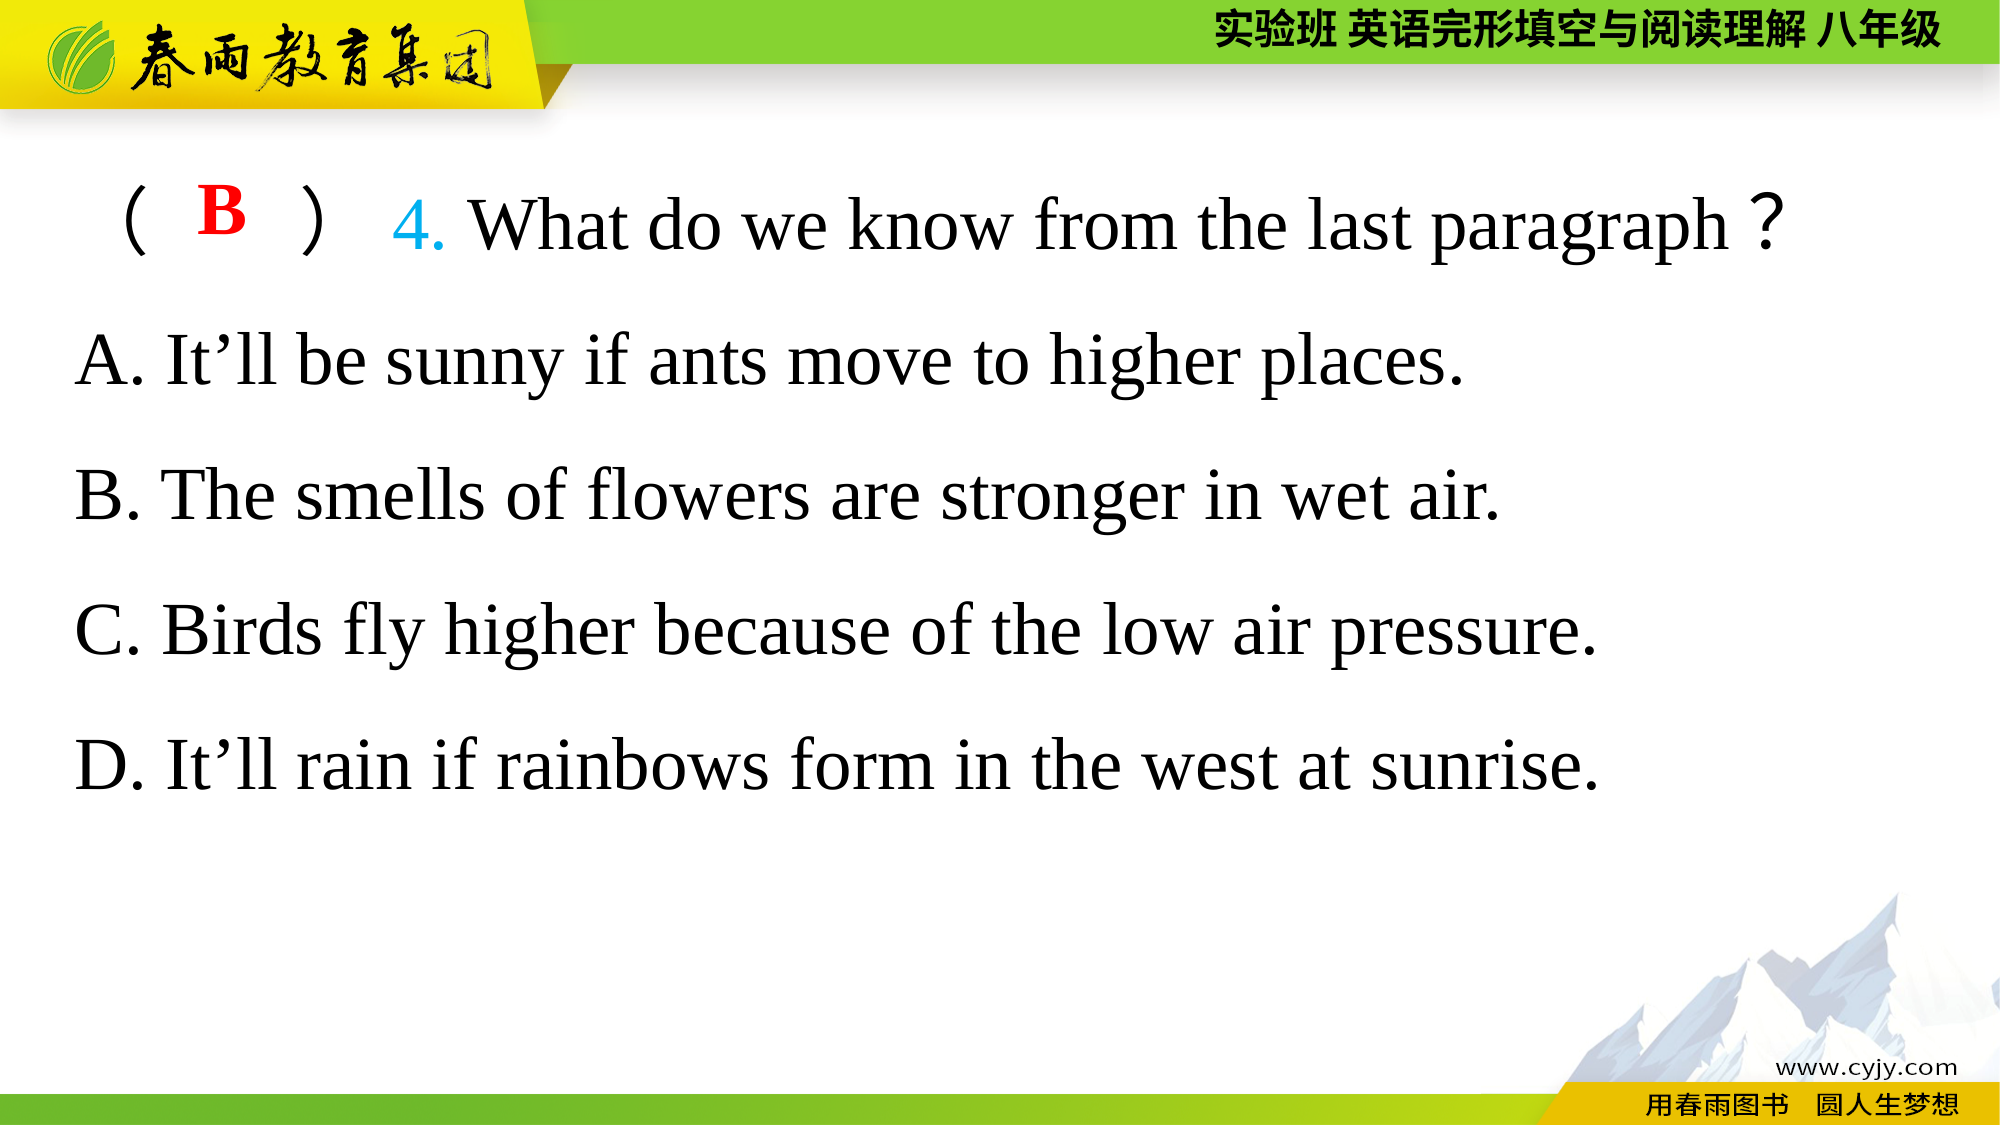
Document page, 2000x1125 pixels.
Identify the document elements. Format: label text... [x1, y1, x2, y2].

text_box B [182, 151, 263, 257]
picture [0, 0, 2000, 1125]
list （ ）4. What do we know from the last paragraph？ A. It’ll be sunny if ants move to higher places. B. The smells of flowers are stronger in wet air. C. Birds fly higher because of the low air pressure. D. It’ll rain if rainbows form in the west at sunrise. [59, 122, 1944, 820]
